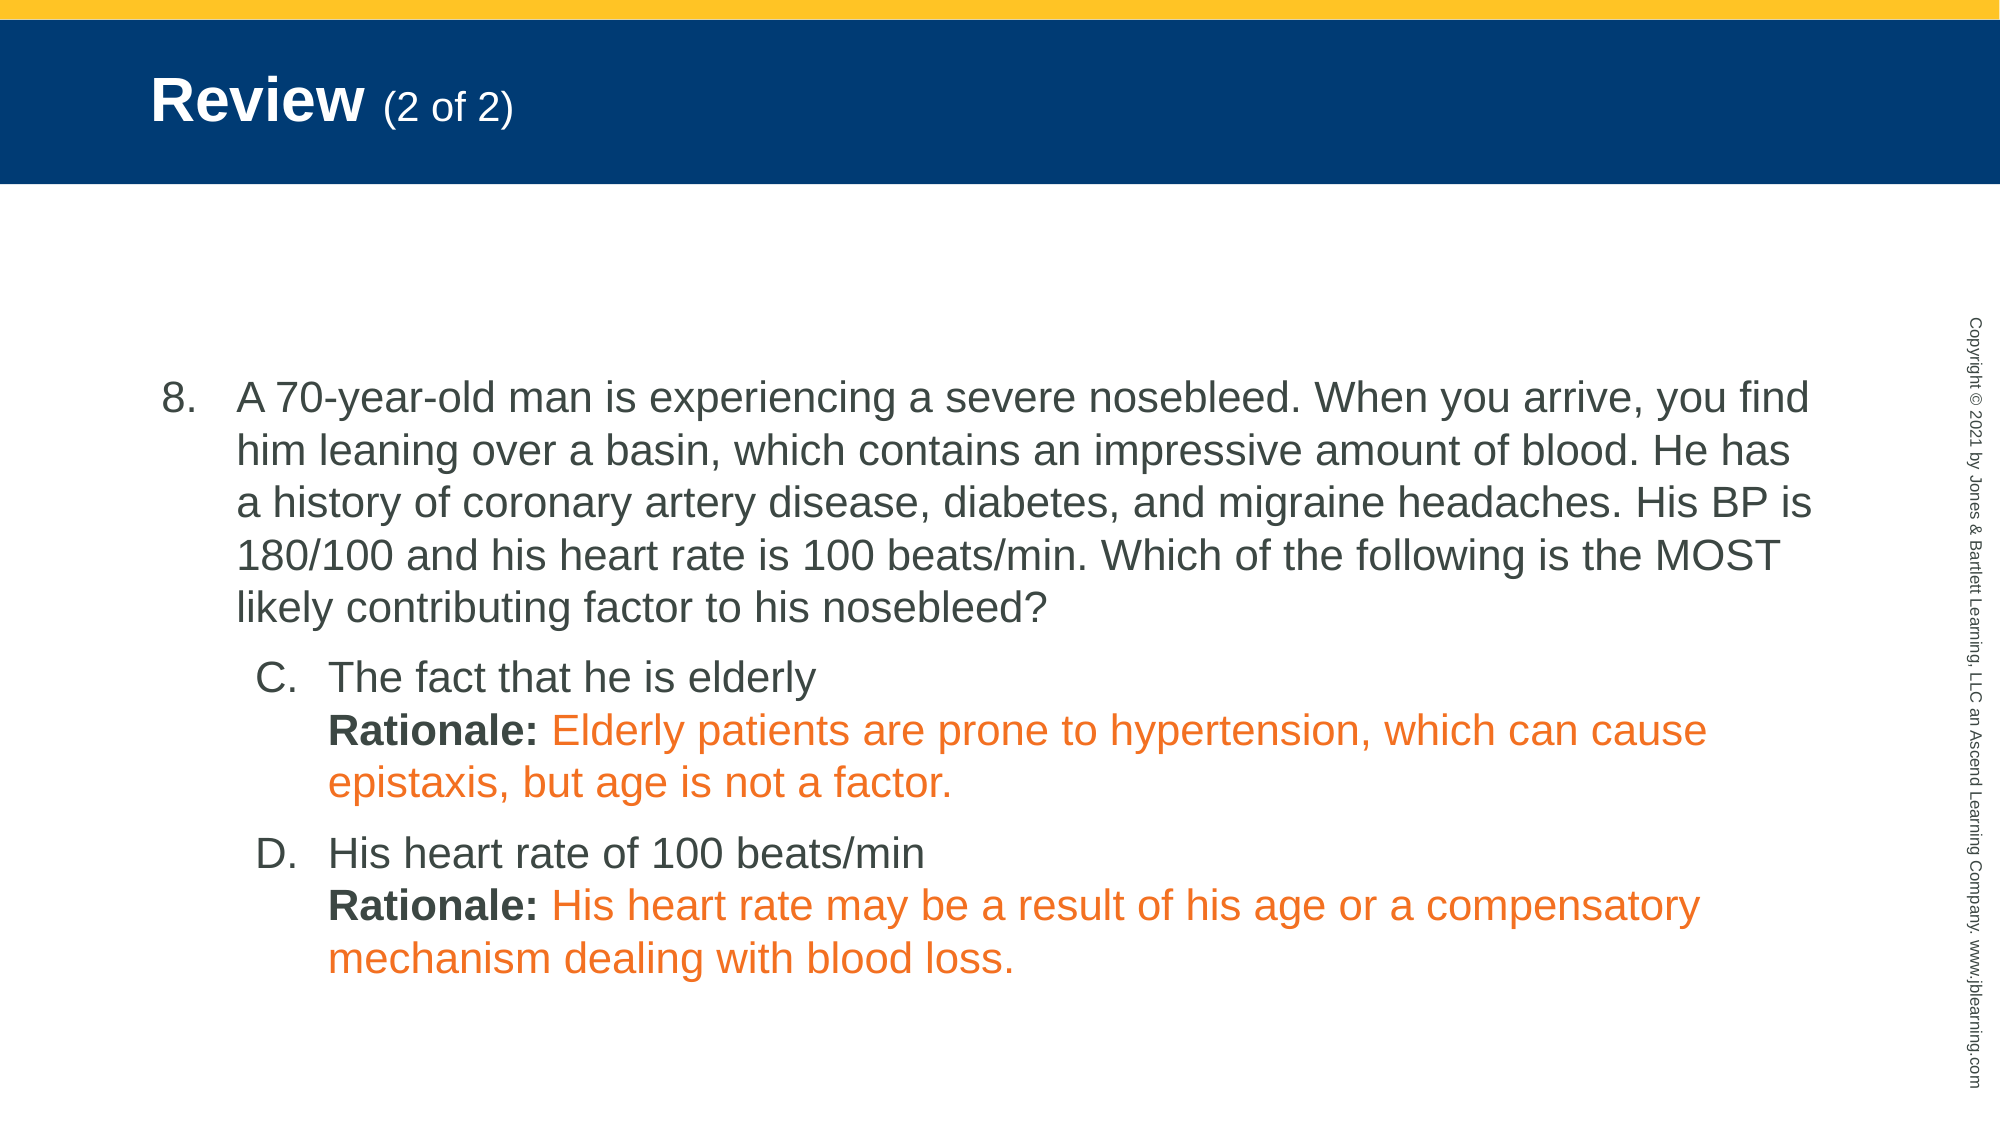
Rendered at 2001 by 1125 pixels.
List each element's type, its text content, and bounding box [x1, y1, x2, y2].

title Review (2 of 2) [0, 19, 2000, 185]
list A 70-year-old man is experiencing a severe nosebleed. When you arrive, you find him leaning over a basin, which contains an impressive amount of blood. He has a history of coronary artery disease, diabetes, and migraine headaches. His BP is 180/100 and his heart rate is 100 beats/min. Which of the following is the MOST likely contributing factor to his nosebleed? The fact that he is elderly Rationale: Elderly patients are prone to hypertension, which can cause epistaxis, but age is not a factor. His heart rate of 100 beats/min Rationale: His heart rate may be a result of his age or a compensatory mechanism dealing with blood loss. [146, 361, 1859, 1016]
